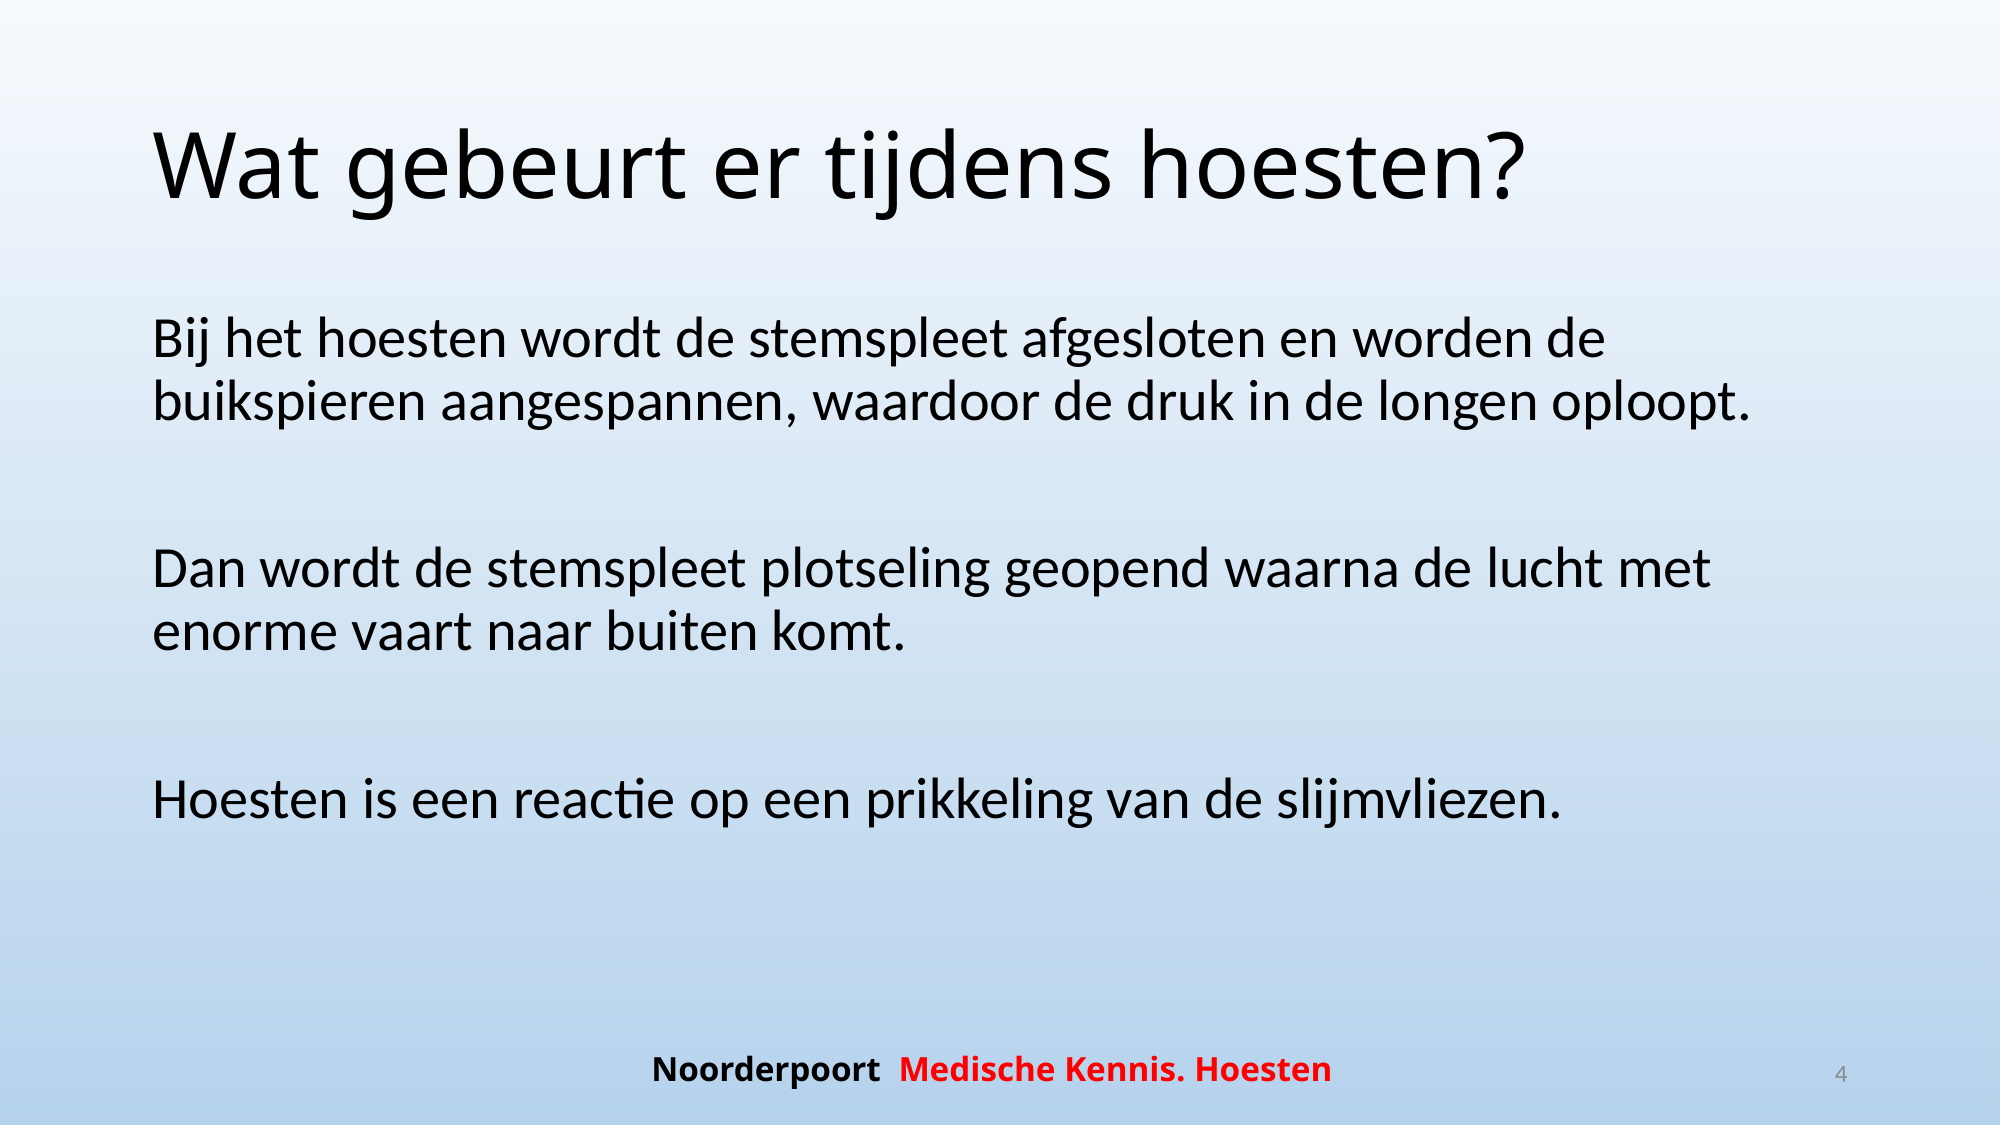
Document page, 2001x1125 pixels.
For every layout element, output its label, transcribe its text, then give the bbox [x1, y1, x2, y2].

title Wat gebeurt er tijdens hoesten? [137, 59, 1863, 278]
list Bij het hoesten wordt de stemspleet afgesloten en worden de buikspieren aangespannen, waardoor de druk in de longen oploopt. Dan wordt de stemspleet plotseling geopend waarna de lucht met enorme vaart naar buiten komt. Hoesten is een reactie op een prikkeling van de slijmvliezen. [137, 299, 1863, 1014]
slide_number 4 [1412, 1042, 1863, 1103]
footer Noorderpoort Medische Kennis. Hoesten [249, 1038, 1770, 1099]
